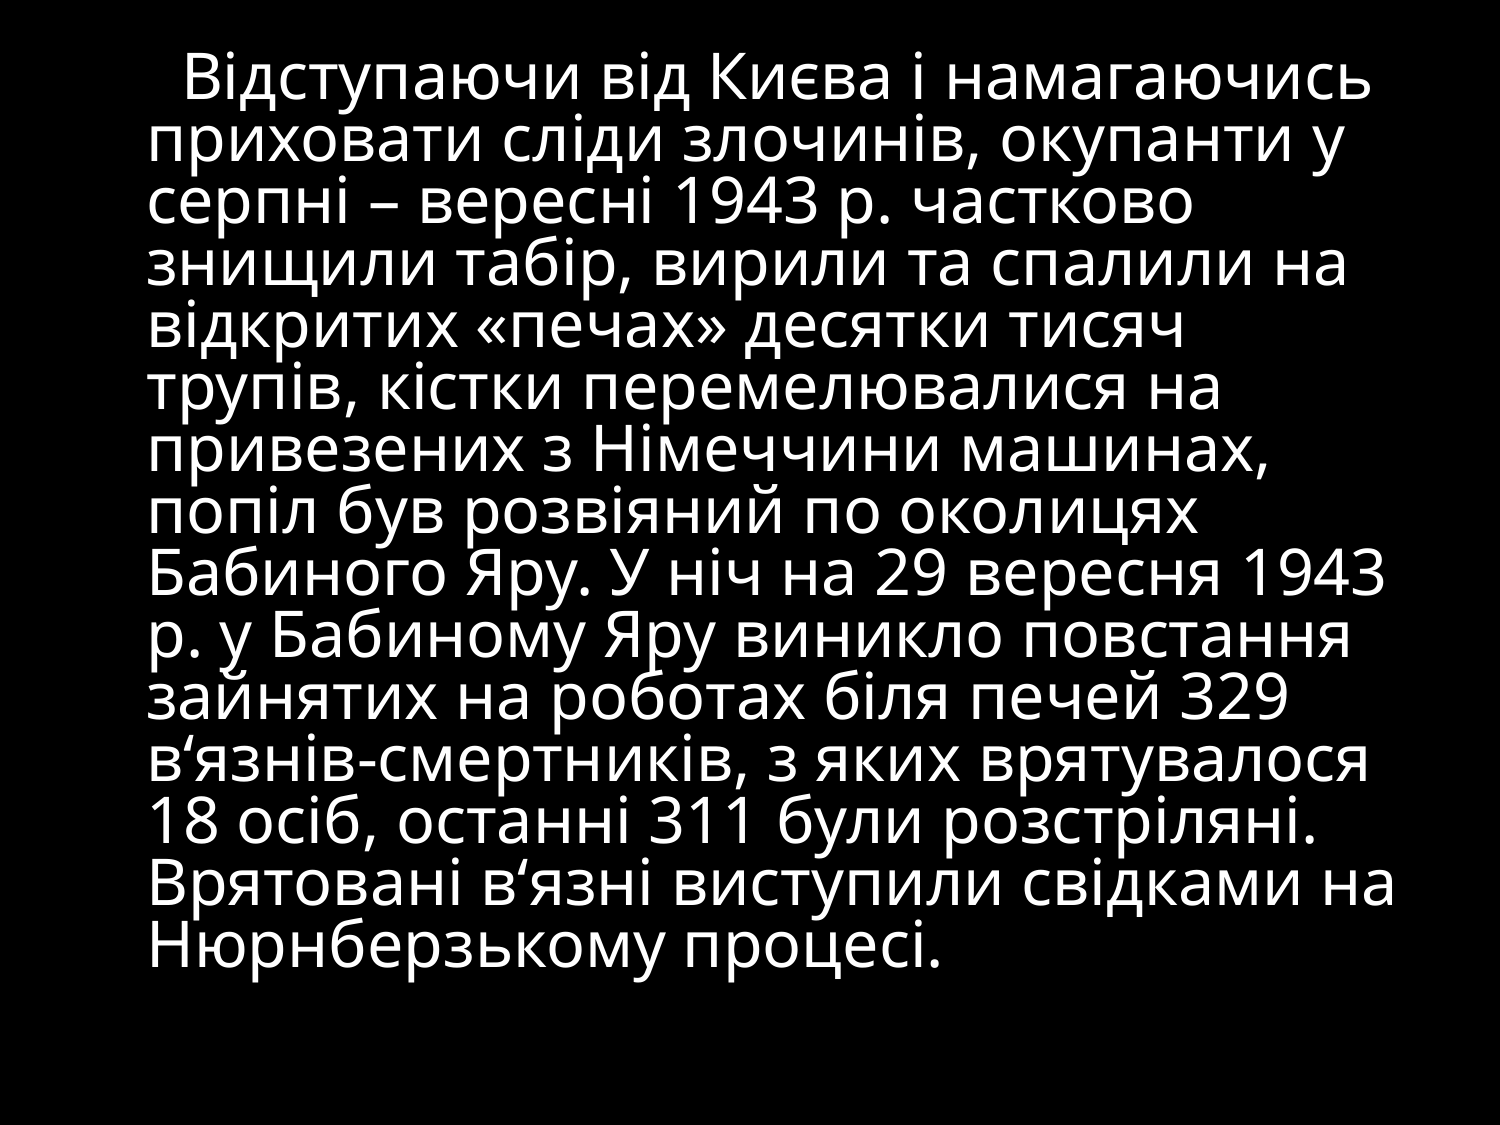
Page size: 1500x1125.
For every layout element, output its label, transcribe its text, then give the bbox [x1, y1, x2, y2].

list Відступаючи від Києва і намагаючись приховати сліди злочинів, окупанти у серпні – вересні 1943 р. частково знищили табір, вирили та спалили на відкритих «печах» десятки тисяч трупів, кістки перемелювалися на привезених з Німеччини машинах, попіл був розвіяний по околицях Бабиного Яру. У ніч на 29 вересня 1943 р. у Бабиному Яру виникло повстання зайнятих на роботах біля печей 329 в‘язнів-смертників, з яких врятувалося 18 осіб, останні 311 були розстріляні. Врятовані в‘язні виступили свідками на Нюрнберзькому процесі. [74, 42, 1426, 1006]
